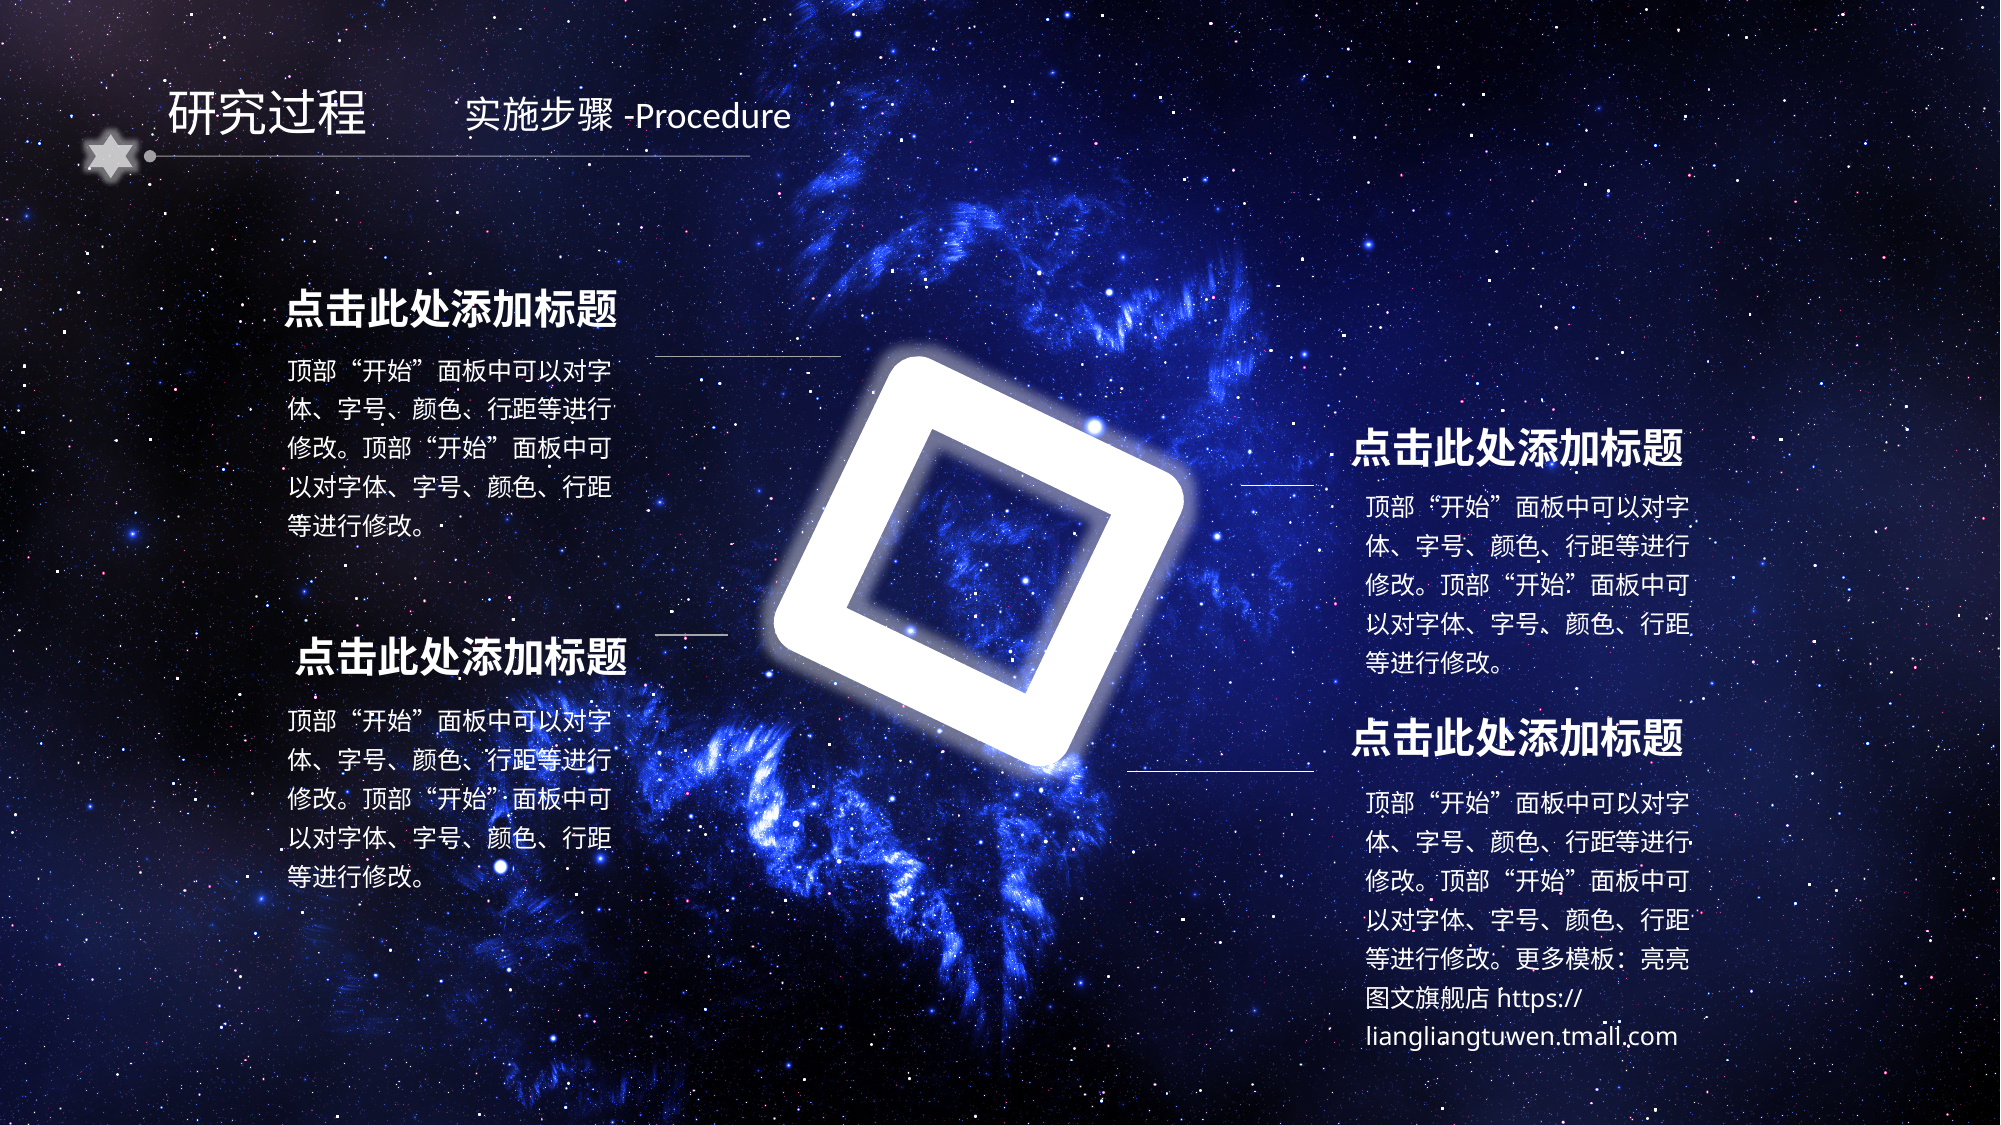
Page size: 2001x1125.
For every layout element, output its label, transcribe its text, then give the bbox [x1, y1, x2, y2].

text_box 点击此处添加标题 [268, 275, 643, 341]
text_box [773, 356, 1184, 767]
text_box 点击此处添加标题 [1325, 414, 1700, 480]
text_box 顶部“开始”面板中可以对字体、字号、颜色、行距等进行修改。顶部“开始”面板中可以对字体、字号、颜色、行距等进行修改。 [272, 689, 646, 899]
list 研究过程 [153, 80, 408, 150]
text_box 顶部“开始”面板中可以对字体、字号、颜色、行距等进行修改。顶部“开始”面板中可以对字体、字号、颜色、行距等进行修改。更多模板：亮亮图文旗舰店https://liangliangtuwen.tmall.com [1350, 771, 1725, 1059]
text_box 顶部“开始”面板中可以对字体、字号、颜色、行距等进行修改。顶部“开始”面板中可以对字体、字号、颜色、行距等进行修改。 [1350, 475, 1725, 685]
text_box 顶部“开始”面板中可以对字体、字号、颜色、行距等进行修改。顶部“开始”面板中可以对字体、字号、颜色、行距等进行修改。 [272, 338, 646, 549]
list 实施步骤-Procedure [450, 88, 921, 150]
text_box 点击此处添加标题 [279, 623, 653, 689]
picture [0, 0, 2000, 1125]
text_box 点击此处添加标题 [1325, 704, 1700, 770]
